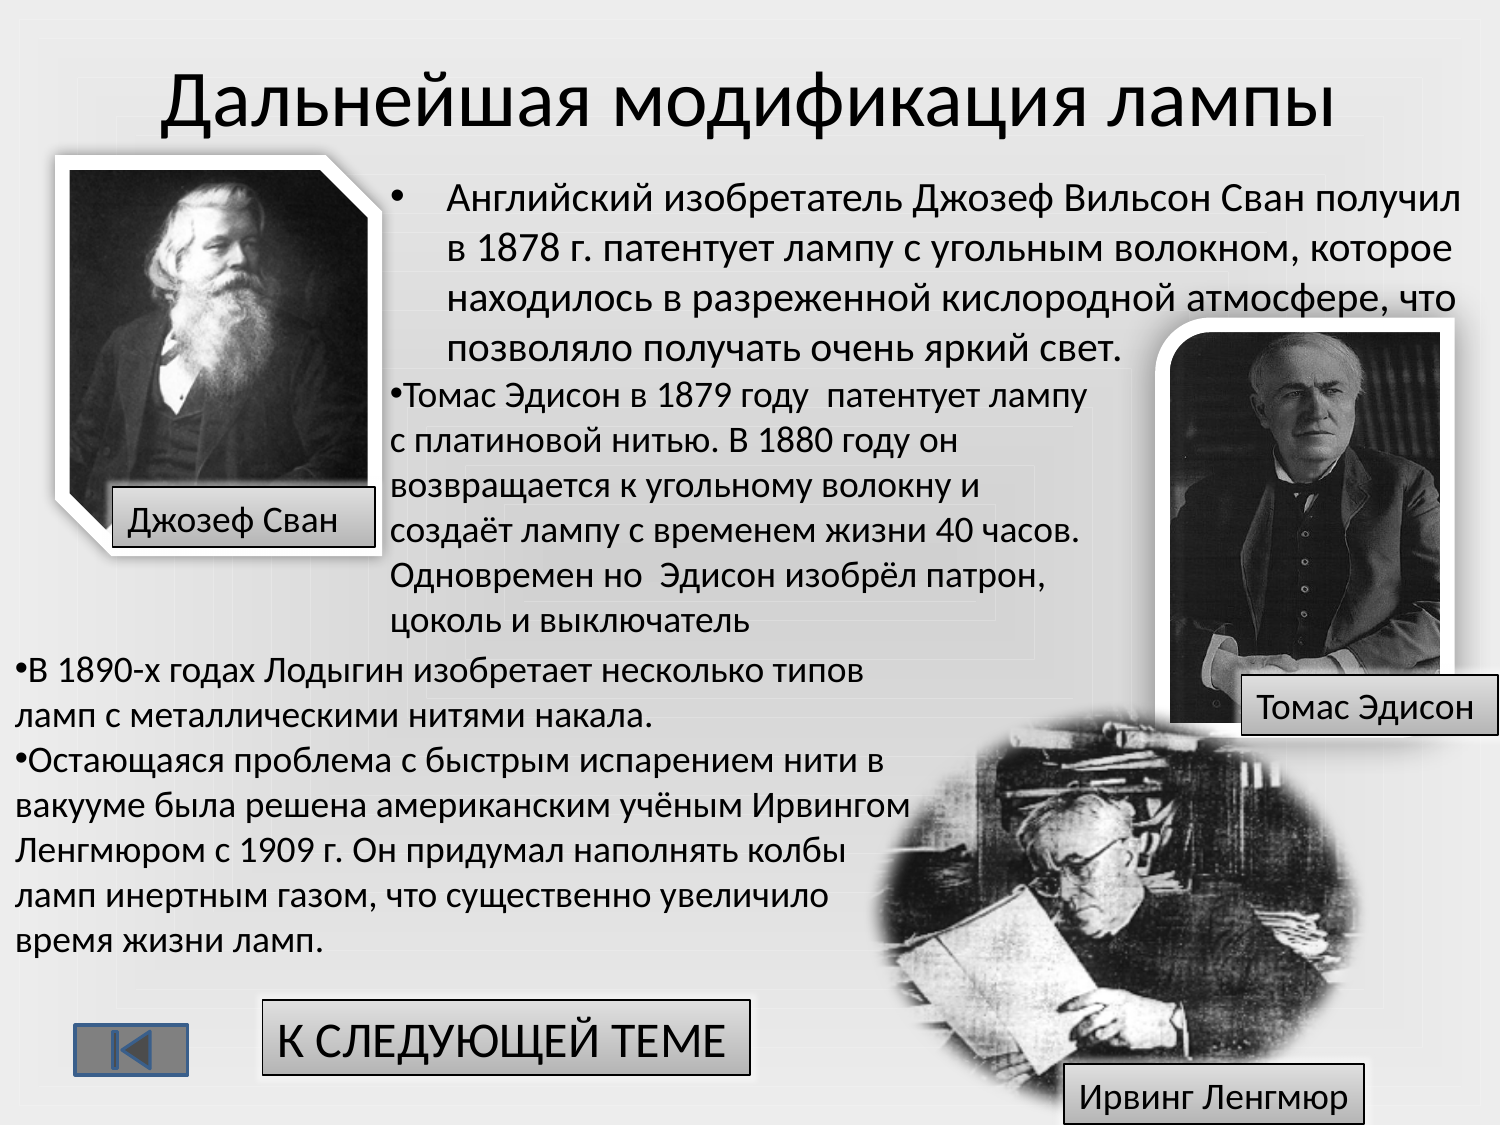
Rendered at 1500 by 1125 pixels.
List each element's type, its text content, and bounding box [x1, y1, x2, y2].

text_box [73, 1023, 189, 1077]
title Дальнейшая модификация лампы [75, 0, 1425, 162]
picture [861, 699, 1371, 1125]
text_box В 1890-х годах Лодыгин изобретает несколько типов ламп с металлическими нитями накала. Остающаяся проблема с быстрым испарением нити в вакууме была решена американским учёным Ирвингом Ленгмюром с 1909 г. Он придумал наполнять колбы ламп инертным газом, что существенно увеличило время жизни ламп. [0, 637, 950, 968]
picture [61, 161, 376, 550]
text_box Томас Эдисон [1457, 674, 1499, 736]
list Английский изобретатель Джозеф Вильсон Сван получил в 1878 г. патентует лампу с угольным волокном, которое находилось в разреженной кислородной атмосфере, что позволяло получать очень яркий свет. [384, 162, 1500, 388]
text_box Томас Эдисон в 1879 году патентует лампу с платиновой нитью. В 1880 году он возвращается к угольному волокну и создаёт лампу с временем жизни 40 часов. Одновремен но Эдисон изобрёл патрон, цоколь и выключатель [374, 362, 1125, 648]
picture [1162, 324, 1448, 731]
text_box К следующей теме [262, 999, 751, 1076]
